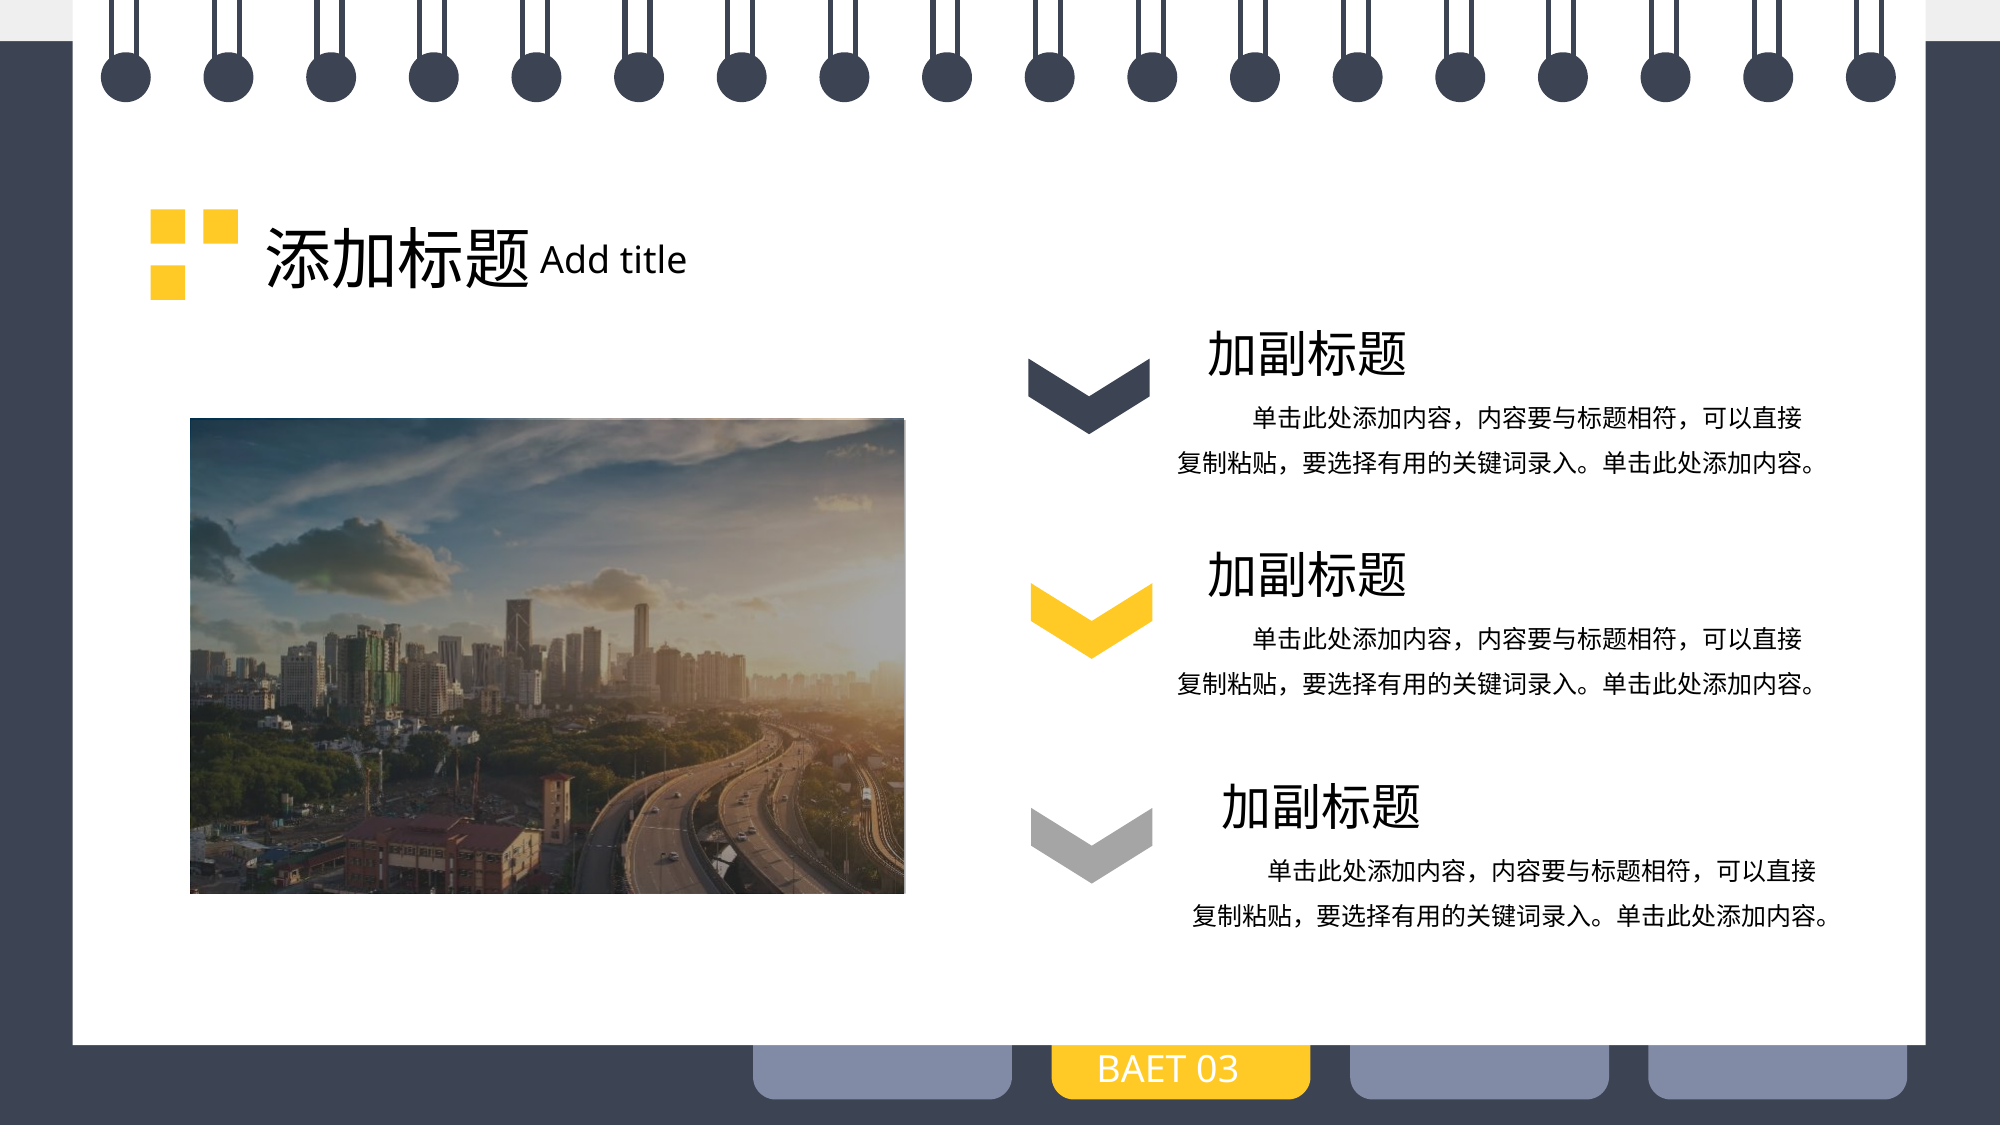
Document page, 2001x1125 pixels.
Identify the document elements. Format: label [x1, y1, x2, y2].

text_box [1051, 1046, 1311, 1100]
text_box [752, 1046, 1014, 1101]
text_box [1349, 1046, 1611, 1101]
text_box [0, 42, 2000, 1125]
text_box [1647, 1046, 1909, 1101]
text_box [72, 0, 1926, 1046]
text_box [1926, 0, 2000, 42]
text_box [0, 0, 72, 42]
text_box [190, 418, 906, 894]
text_box [150, 209, 238, 300]
